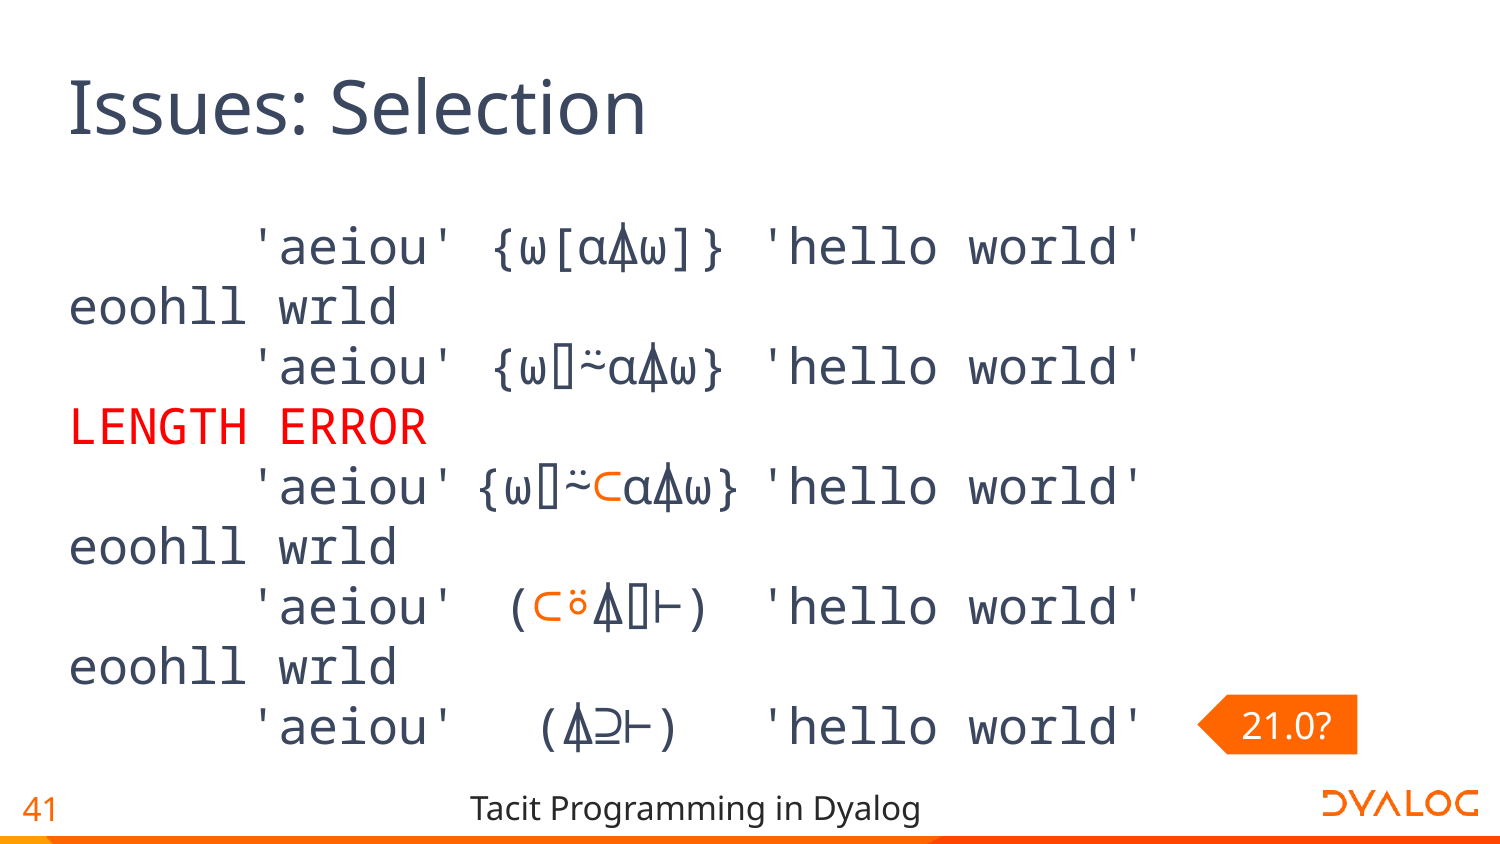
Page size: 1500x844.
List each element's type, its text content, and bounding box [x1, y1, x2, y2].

list 'aeiou' {⍵[⍺⍋⍵]} 'hello world' eoohll wrld 'aeiou' {⍵⌷⍨⍺⍋⍵} 'hello world' LENGTH ERROR 'aeiou' {⍵⌷⍨⊂⍺⍋⍵} 'hello world' eoohll wrld 'aeiou' (⊂⍤⍋⌷⊢) 'hello world' eoohll wrld 'aeiou' (⍋⊇⊢) 'hello world' [53, 207, 1453, 812]
text_box 21.0? [1197, 694, 1358, 755]
title Issues: Selection [53, 43, 1121, 157]
picture [1323, 790, 1478, 816]
picture [0, 836, 1500, 844]
